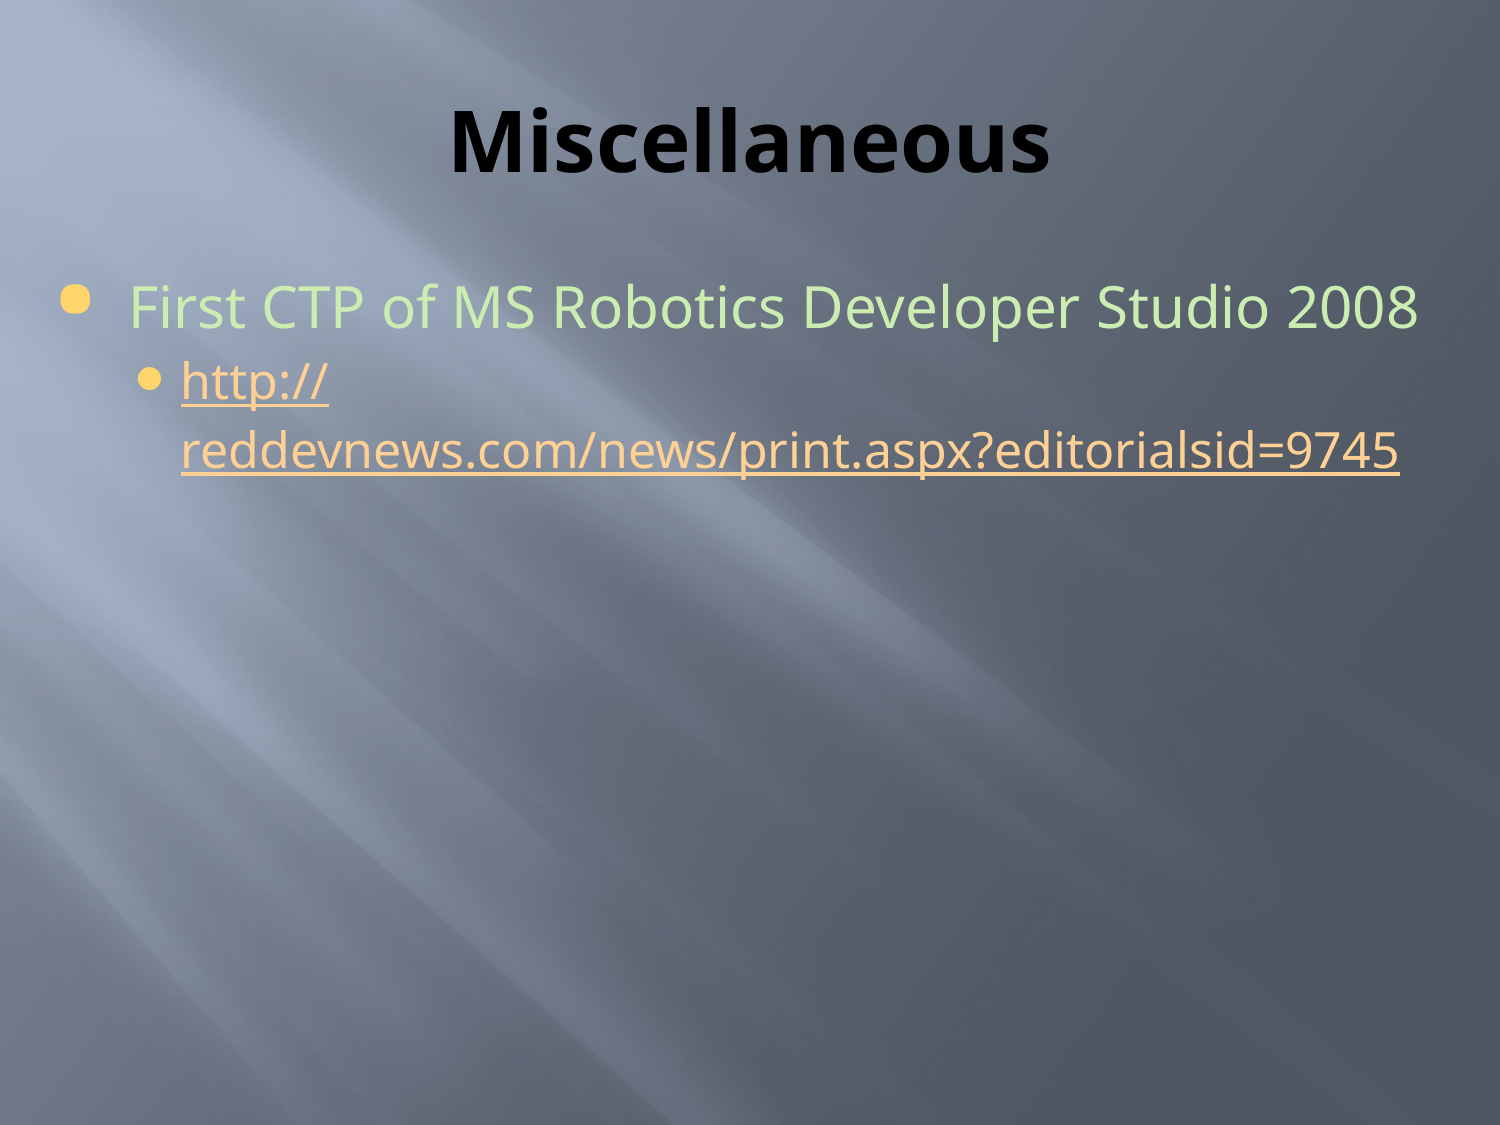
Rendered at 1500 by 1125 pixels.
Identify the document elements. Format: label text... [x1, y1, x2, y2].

title Miscellaneous [75, 45, 1425, 233]
list First CTP of MS Robotics Developer Studio 2008 http://reddevnews.com/news/print.aspx?editorialsid=9745 [23, 262, 1477, 1102]
